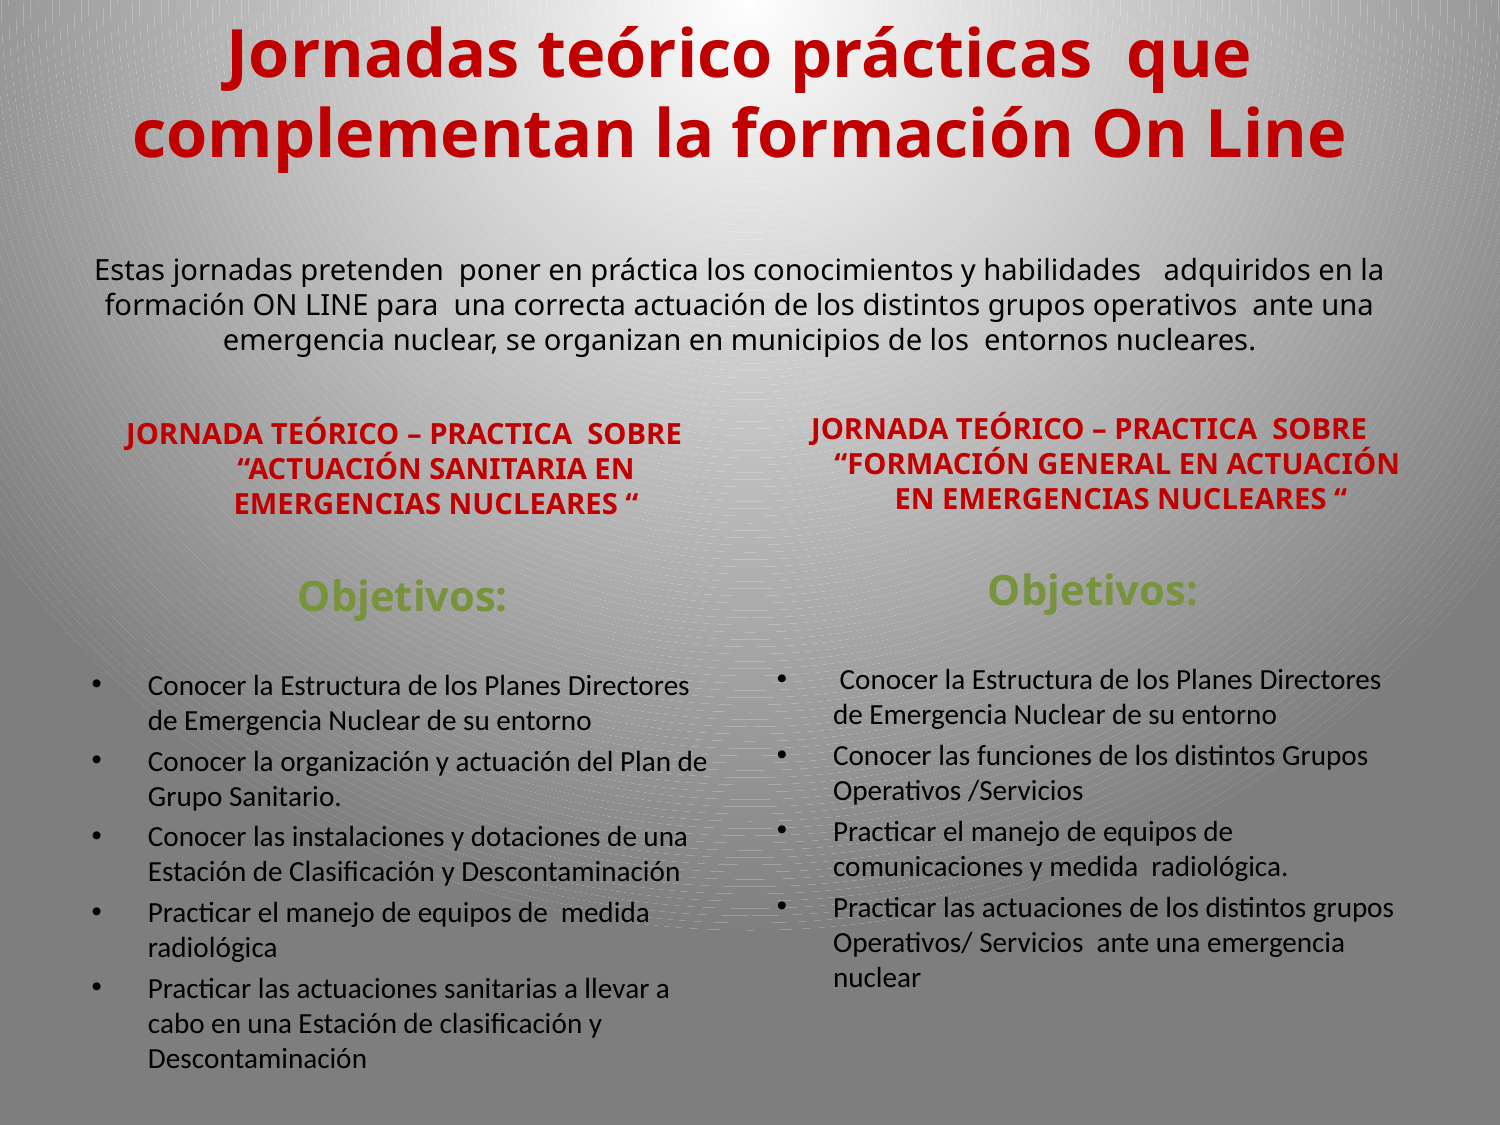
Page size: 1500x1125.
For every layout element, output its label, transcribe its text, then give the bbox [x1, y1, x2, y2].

list JORNADA TEÓRICO – PRACTICA SOBRE “FORMACIÓN GENERAL EN ACTUACIÓN EN EMERGENCIAS NUCLEARES “ Objetivos: Conocer la Estructura de los Planes Directores de Emergencia Nuclear de su entorno Conocer las funciones de los distintos Grupos Operativos /Servicios Practicar el manejo de equipos de comunicaciones y medida radiológica. Practicar las actuaciones de los distintos grupos Operativos/ Servicios ante una emergencia nuclear [761, 361, 1425, 1105]
list JORNADA TEÓRICO – PRACTICA SOBRE “ACTUACIÓN SANITARIA EN EMERGENCIAS NUCLEARES “ Objetivos: Conocer la Estructura de los Planes Directores de Emergencia Nuclear de su entorno Conocer la organización y actuación del Plan de Grupo Sanitario. Conocer las instalaciones y dotaciones de una Estación de Clasificación y Descontaminación Practicar el manejo de equipos de medida radiológica Practicar las actuaciones sanitarias a llevar a cabo en una Estación de clasificación y Descontaminación [76, 326, 740, 1069]
title Jornadas teórico prácticas que complementan la formación On Line Estas jornadas pretenden poner en práctica los conocimientos y habilidades adquiridos en la formación ON LINE para una correcta actuación de los distintos grupos operativos ante una emergencia nuclear, se organizan en municipios de los entornos nucleares. [64, 0, 1416, 188]
